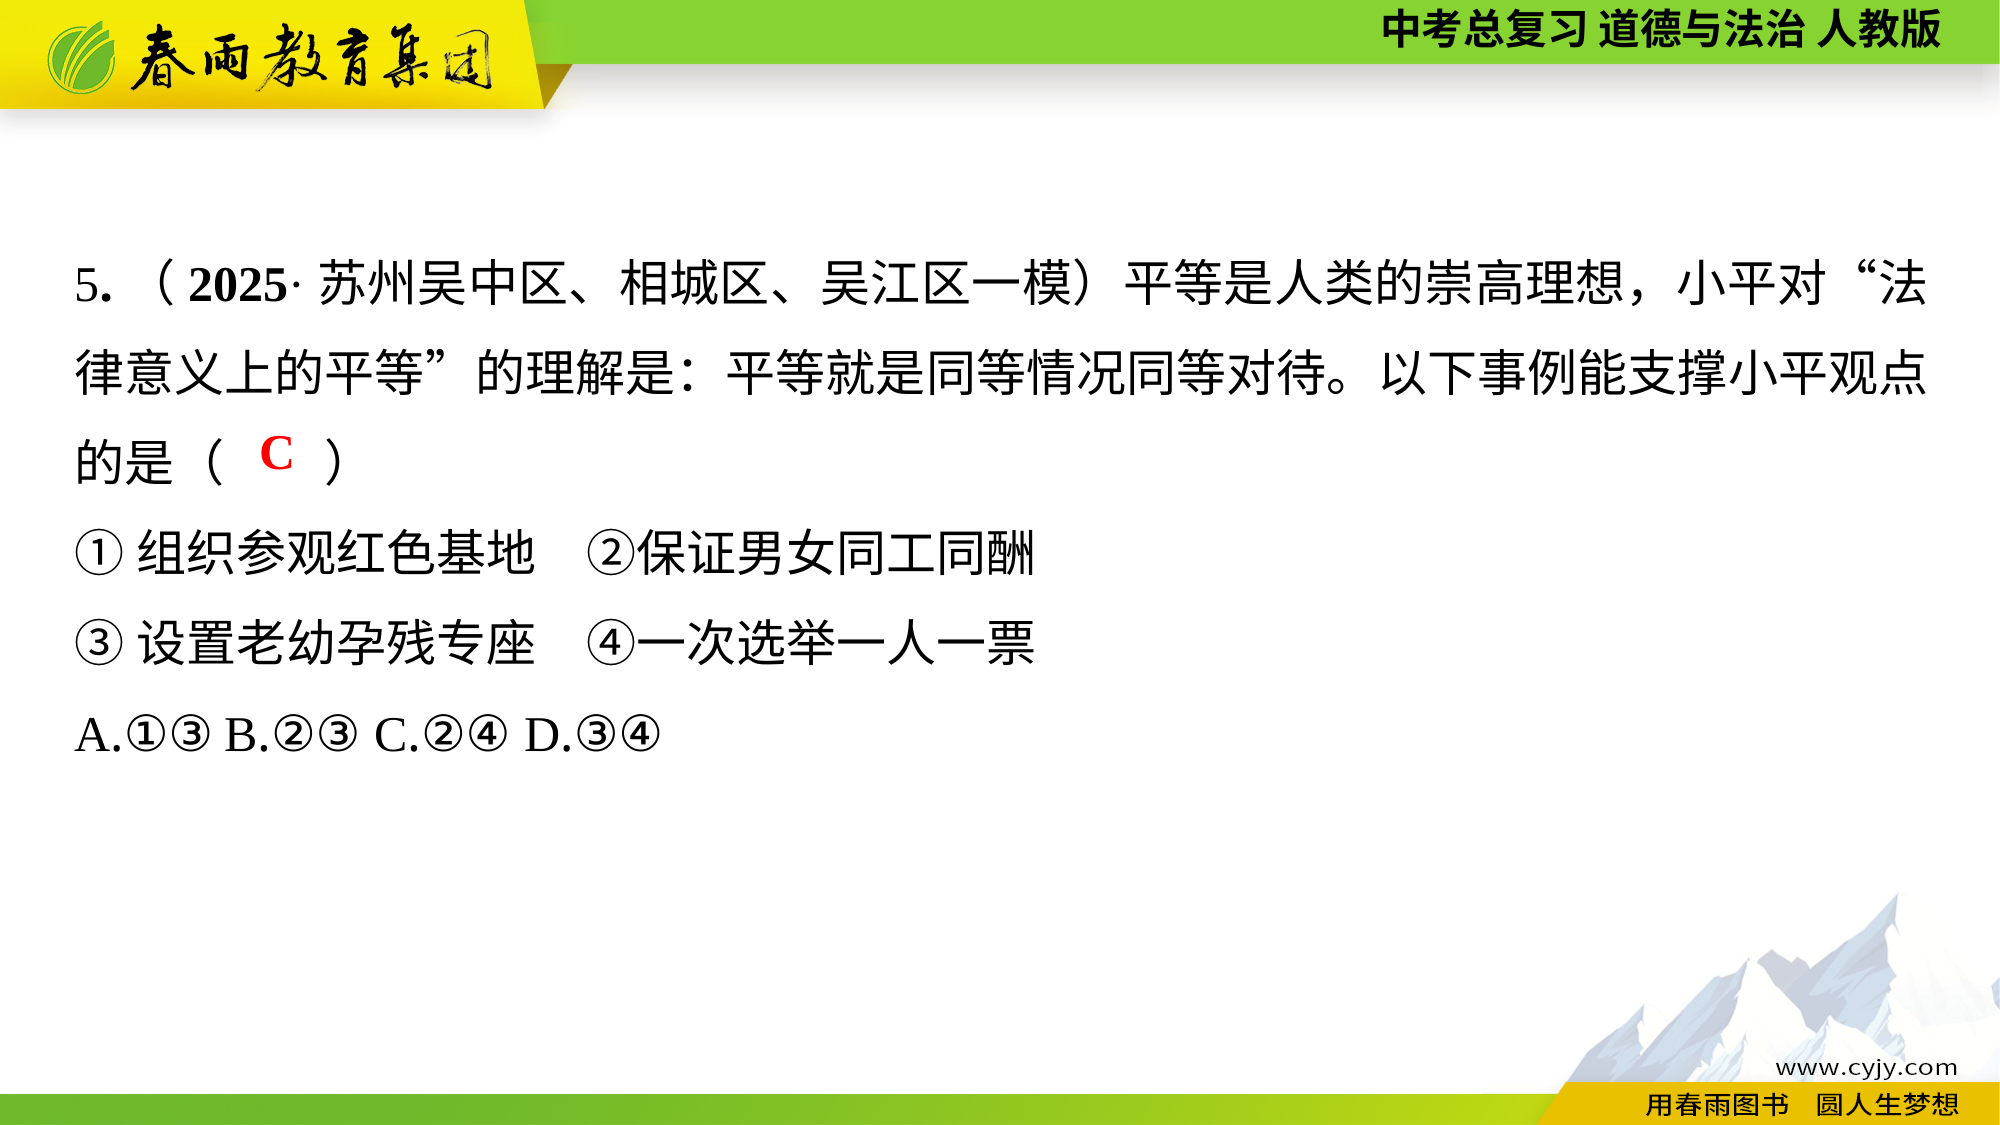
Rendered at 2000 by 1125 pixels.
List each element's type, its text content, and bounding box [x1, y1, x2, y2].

list 5.（2025·苏州吴中区、相城区、吴江区一模）平等是人类的崇高理想，小平对“法律意义上的平等”的理解是：平等就是同等情况同等对待。以下事例能支撑小平观点的是（ ） ①组织参观红色基地 ②保证男女同工同酬 ③设置老幼孕残专座 ④一次选举一人一票 A.①③ B.②③ C.②④ D.③④ [59, 214, 1944, 764]
picture [0, 0, 2000, 1125]
text_box C [244, 412, 311, 488]
